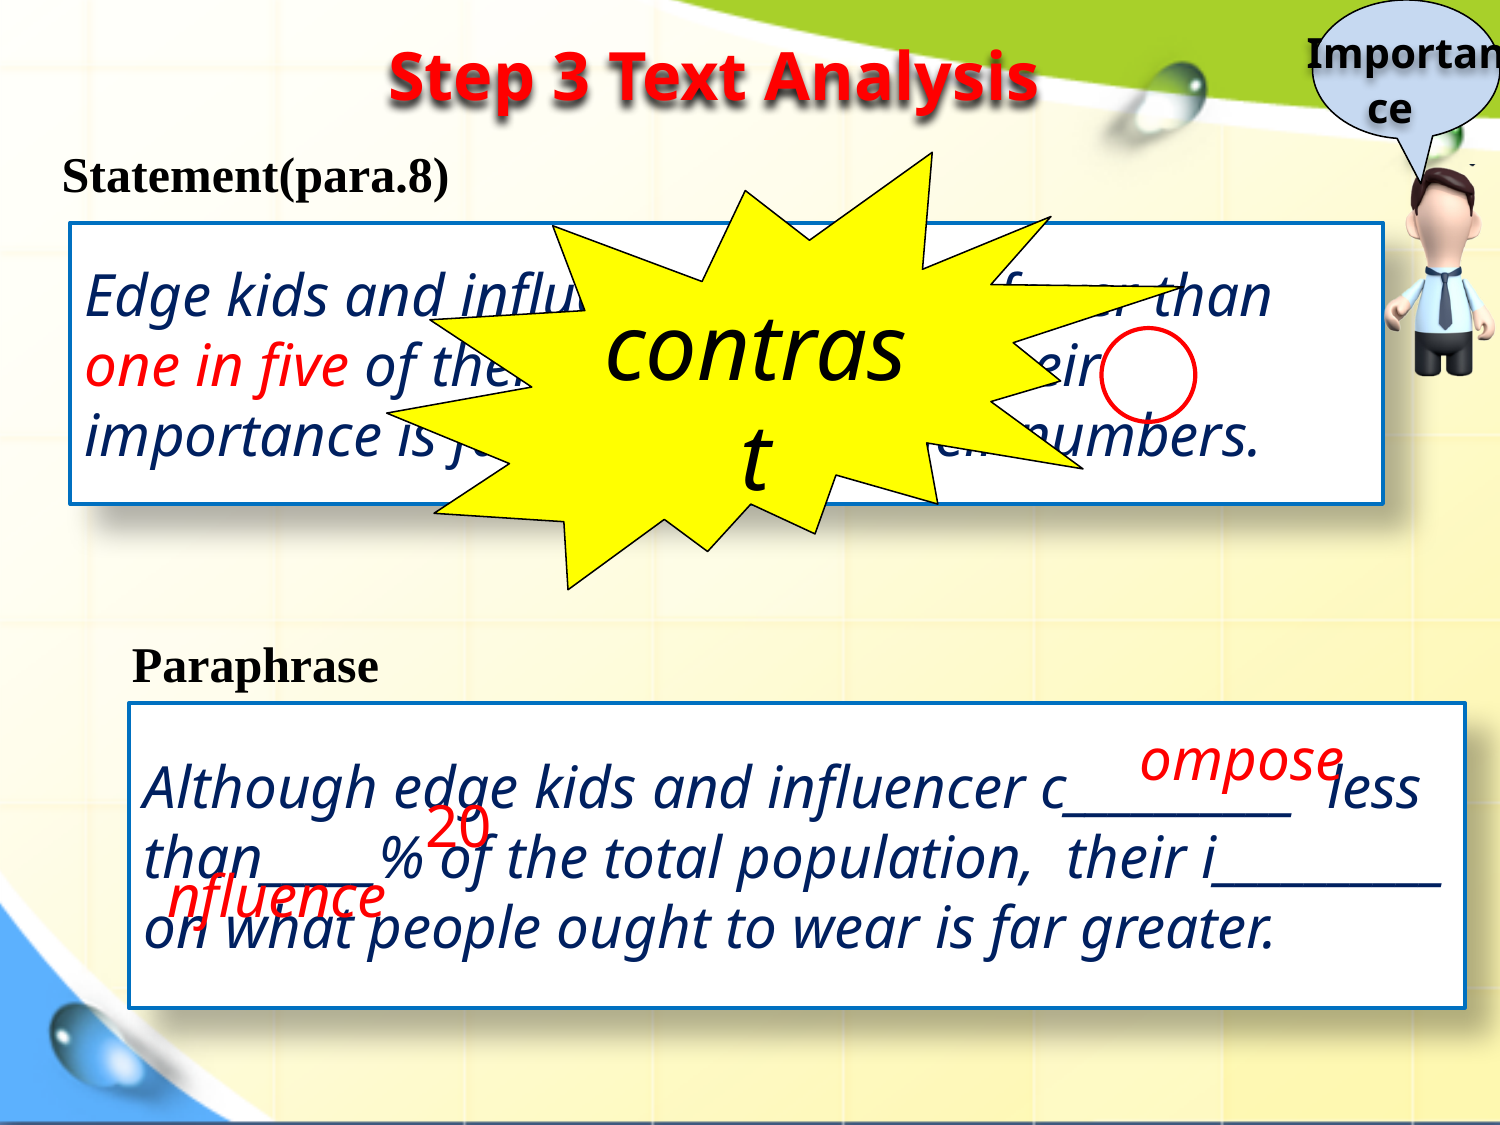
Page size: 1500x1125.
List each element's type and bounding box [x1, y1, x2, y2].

picture [0, 0, 1500, 1125]
text_box [1288, 0, 1500, 383]
